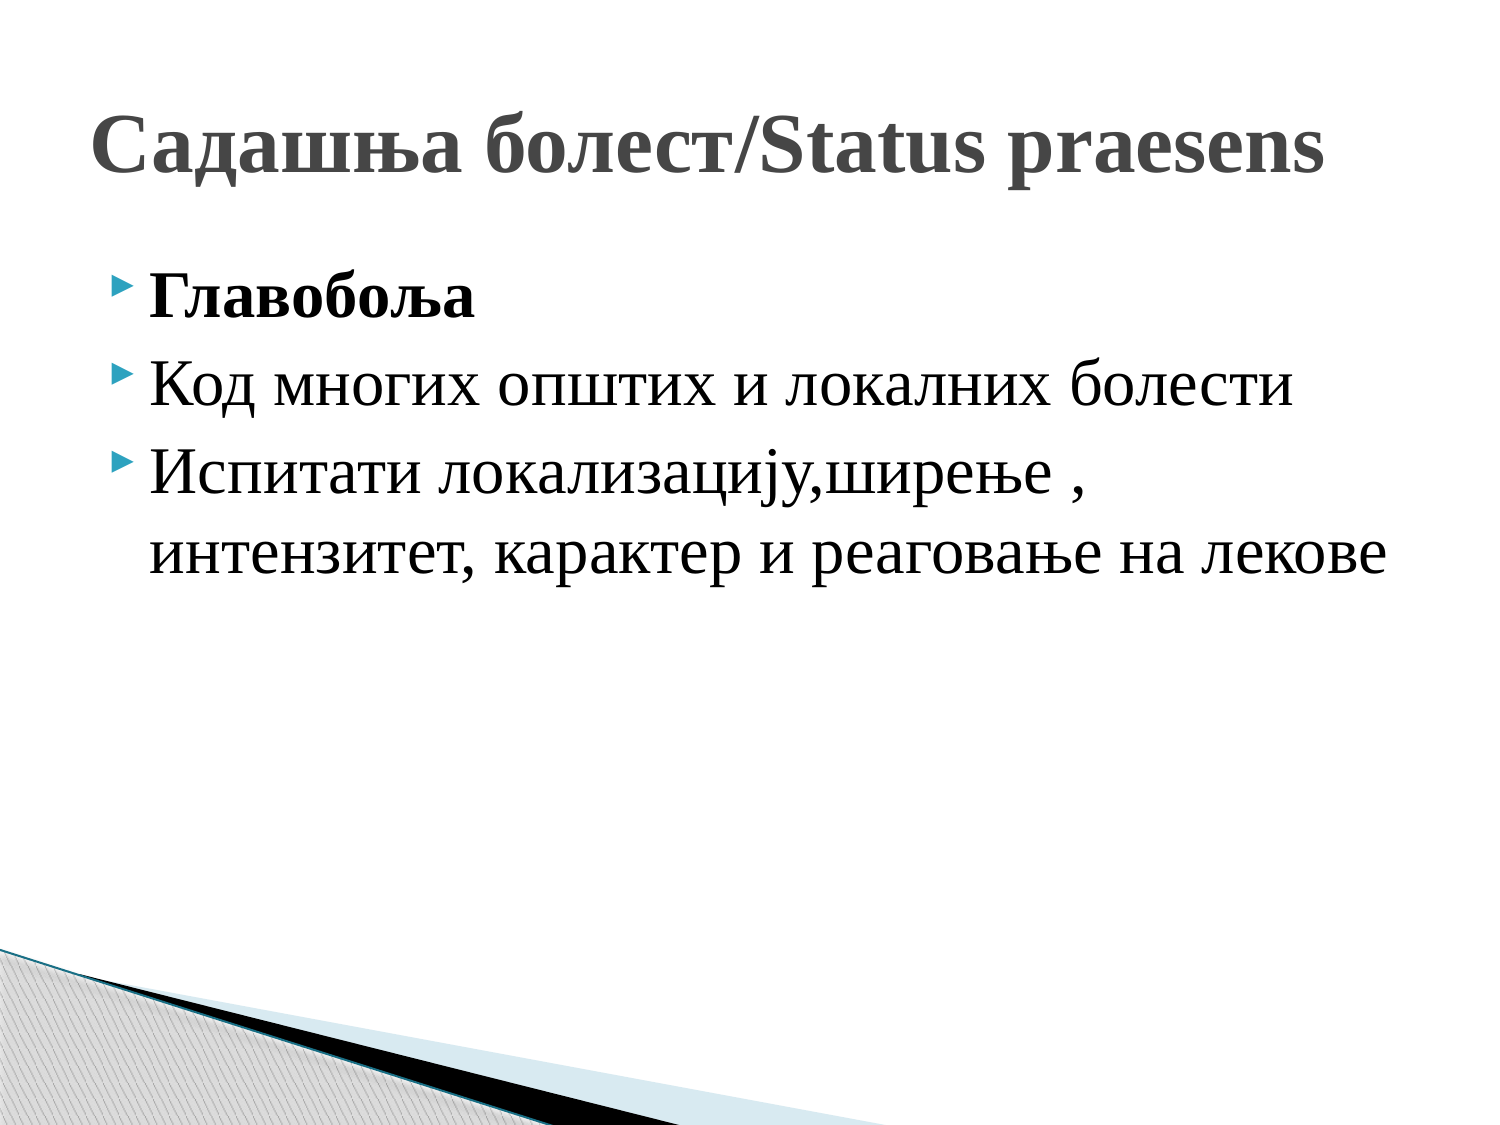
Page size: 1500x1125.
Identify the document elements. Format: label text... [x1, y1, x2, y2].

title Садашња болест/Status praesens [75, 45, 1425, 233]
list Главобоља Код многих општих и локалних болести Испитати локализацију,ширење , интензитет, карактер и реаговање на лекове [74, 242, 1426, 986]
